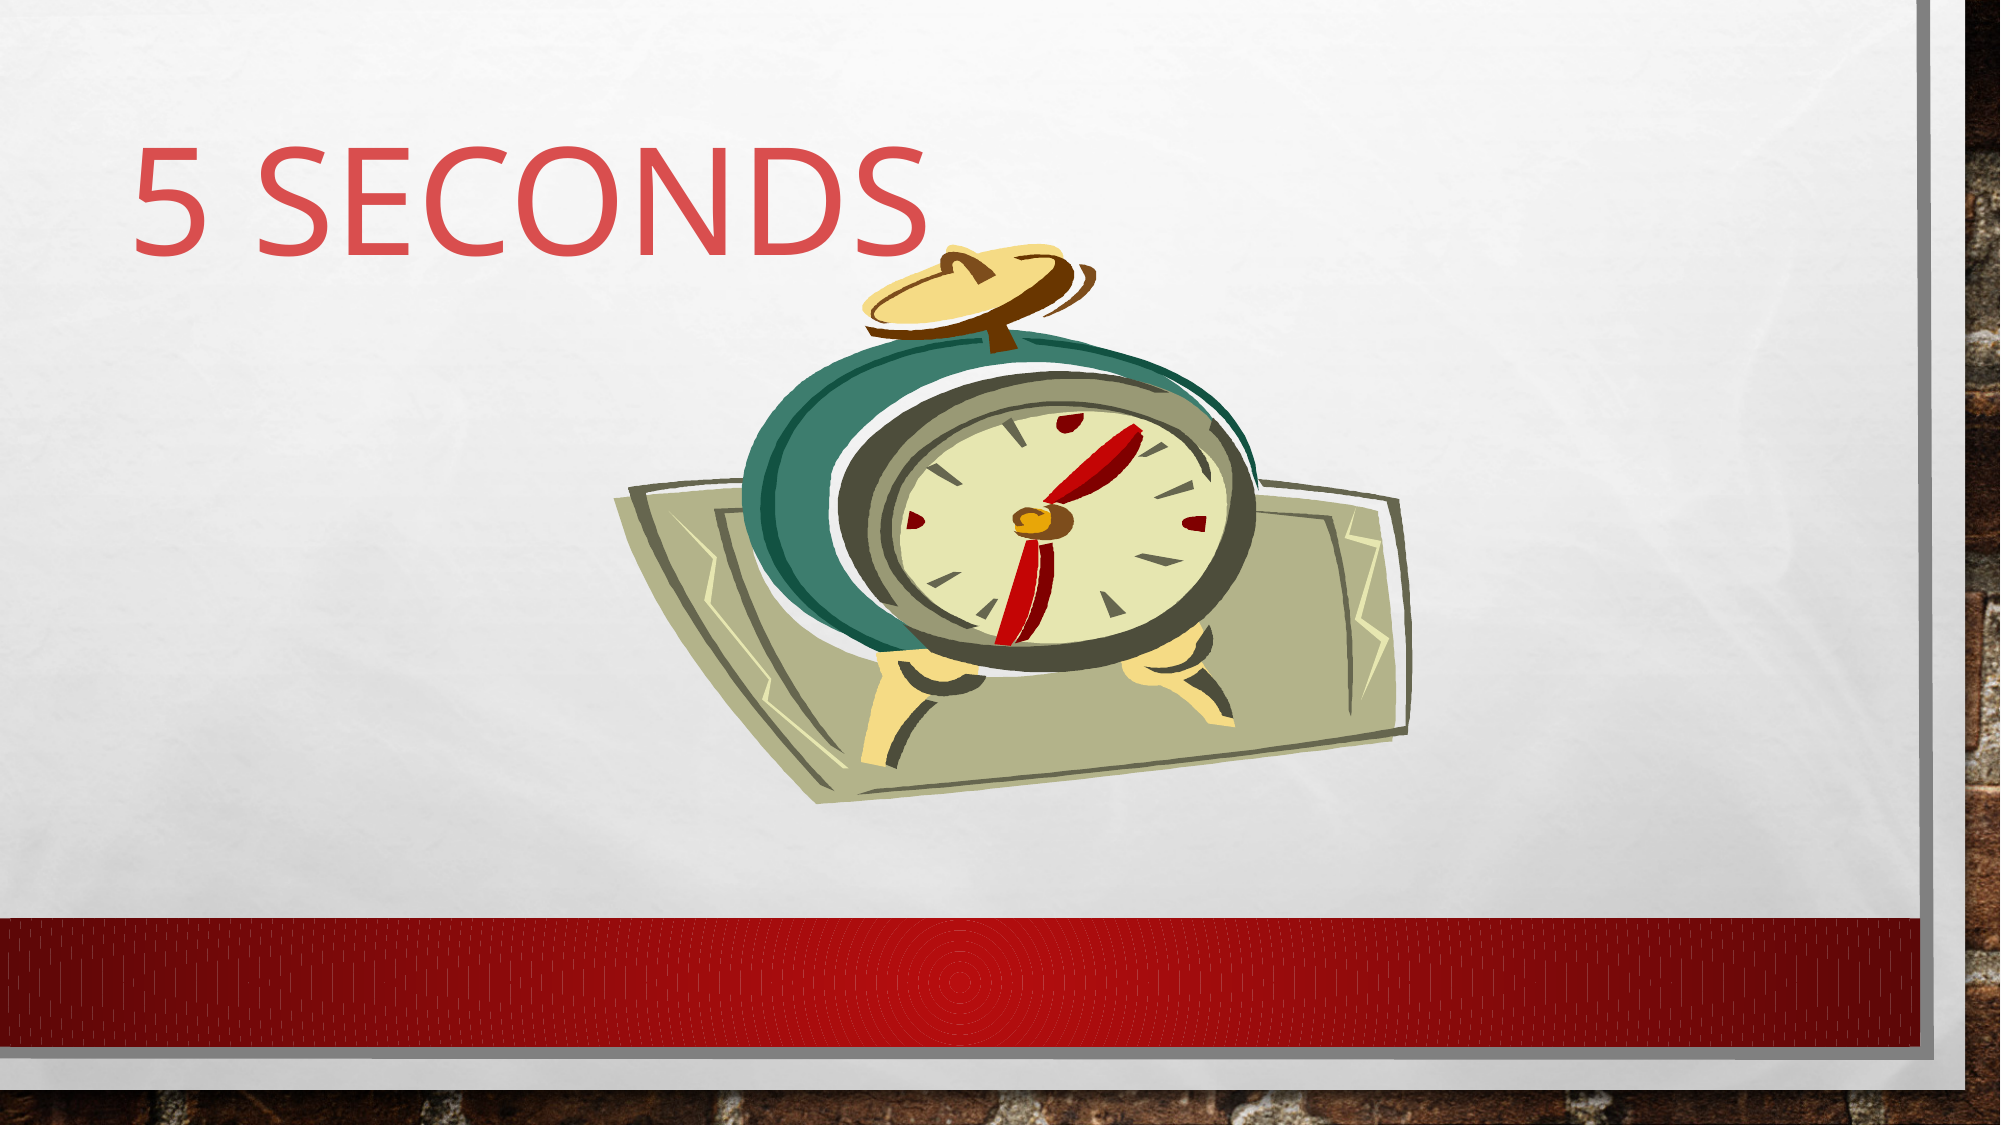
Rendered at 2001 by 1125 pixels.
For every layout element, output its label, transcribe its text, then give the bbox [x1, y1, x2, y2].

picture [0, 0, 2000, 1125]
picture [612, 237, 1426, 813]
title 5 Seconds [112, 112, 1818, 302]
